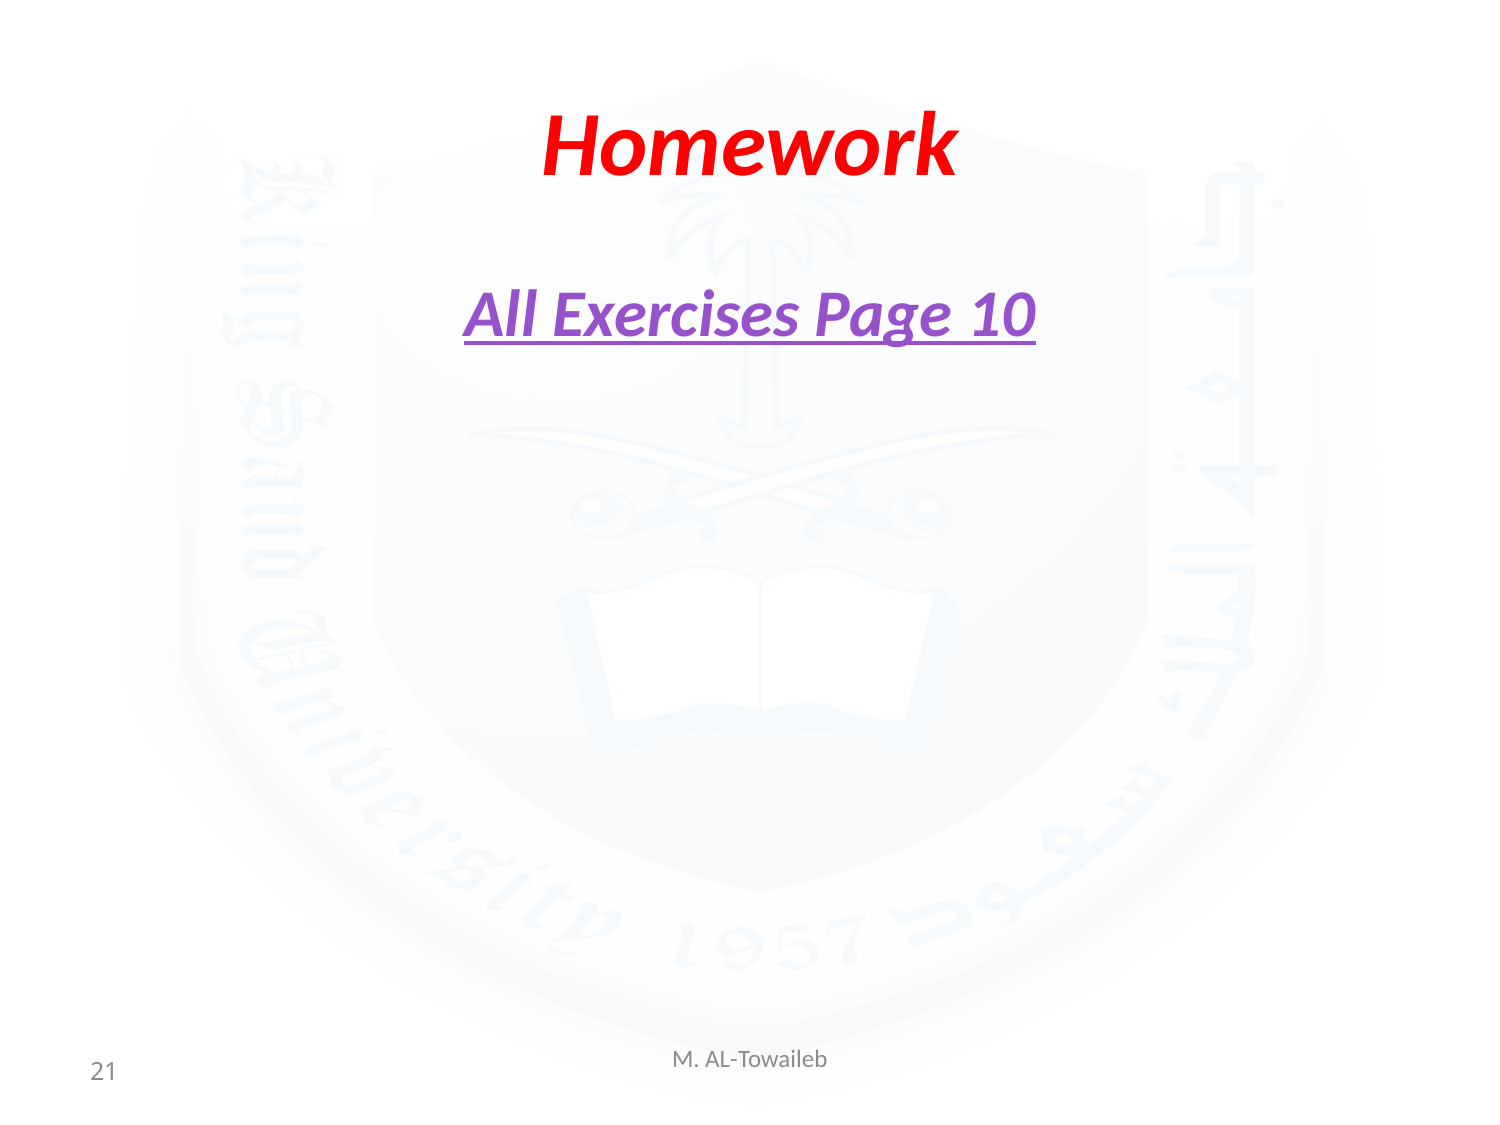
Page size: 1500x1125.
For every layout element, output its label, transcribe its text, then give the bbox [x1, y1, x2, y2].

slide_number 21 [75, 1042, 425, 1103]
footer M. AL-Towaileb [512, 1042, 988, 1103]
list All Exercises Page 10 [75, 262, 1425, 468]
title Homework [75, 45, 1425, 233]
